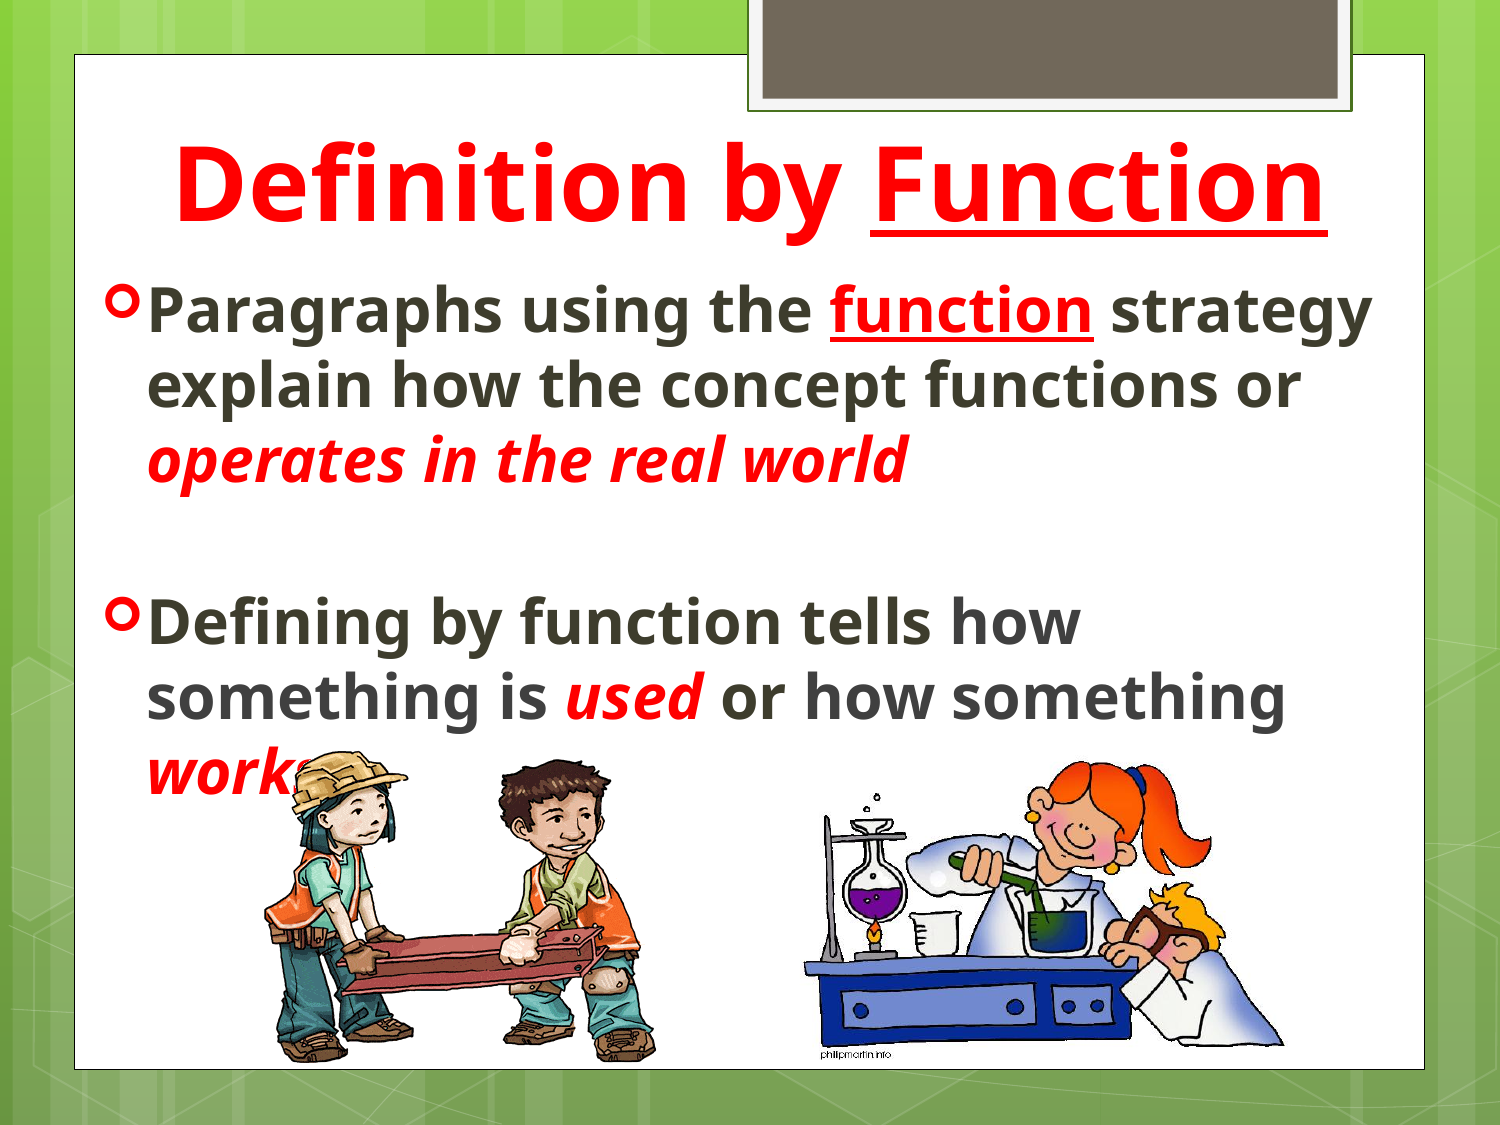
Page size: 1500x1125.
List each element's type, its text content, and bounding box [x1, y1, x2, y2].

list Paragraphs using the function strategy explain how the concept functions or operates in the real world Defining by function tells how something is used or how something works. [75, 262, 1425, 839]
picture [787, 748, 1294, 1063]
title Definition by Function [75, 62, 1425, 250]
picture [262, 748, 657, 1063]
